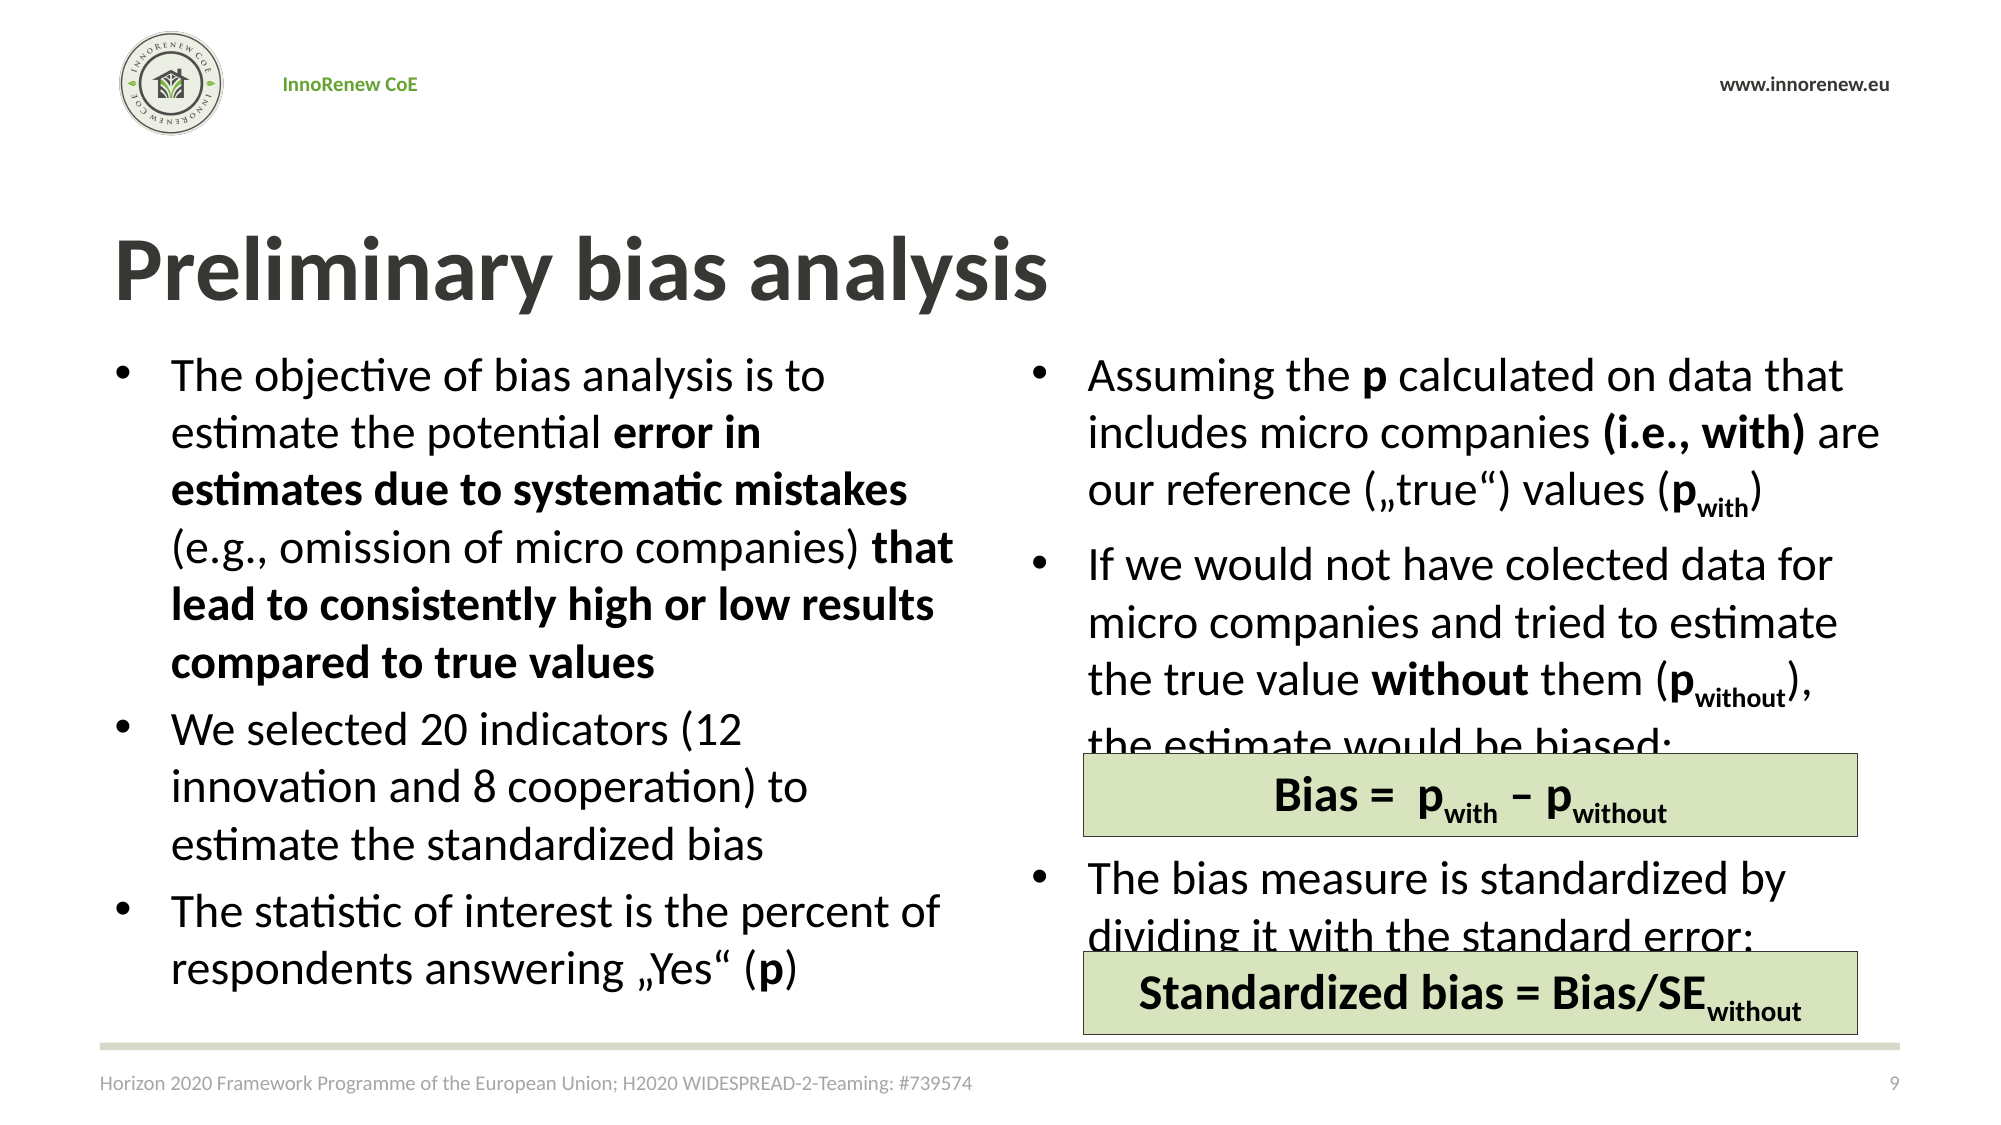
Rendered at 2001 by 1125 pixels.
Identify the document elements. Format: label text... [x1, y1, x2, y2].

title Preliminary bias analysis [99, 169, 1900, 358]
footer Horizon 2020 Framework Programme of the European Union; H2020 WIDESPREAD-2-Teaming: #739574 [99, 1042, 1340, 1103]
list The objective of bias analysis is to estimate the potential error in estimates due to systematic mistakes (e.g., omission of micro companies) that lead to consistently high or low results compared to true values We selected 20 indicators (12 innovation and 8 cooperation) to estimate the standardized bias The statistic of interest is the percent of respondents answering „Yes“ (p) [99, 358, 974, 1005]
slide_number 9 [1433, 1042, 1900, 1103]
text_box Standardized bias = Bias/SEwithout [1083, 951, 1858, 1035]
text_box Bias = pwith – pwithout [1083, 753, 1858, 837]
list Assuming the p calculated on data that includes micro companies (i.e., with) are our reference („true“) values (pwith) If we would not have colected data for micro companies and tried to estimate the true value without them (pwithout), the estimate would be biased: The bias measure is standardized by dividing it with the standard error: [1016, 358, 1900, 1005]
picture [117, 30, 225, 137]
